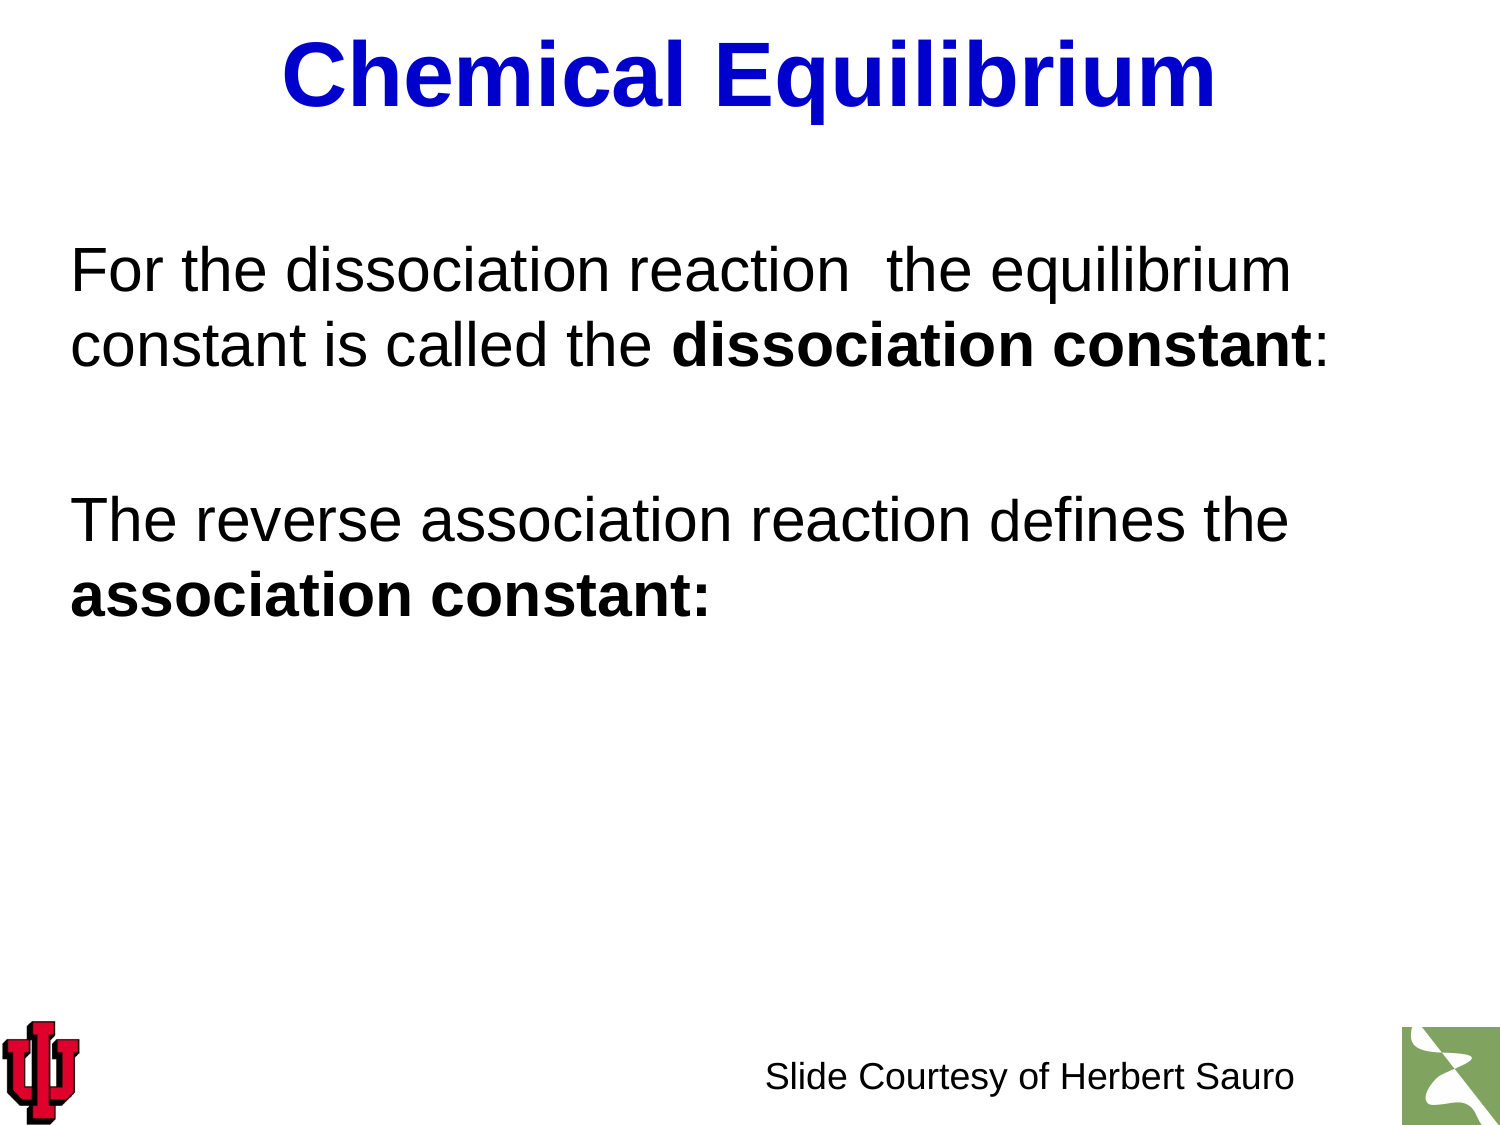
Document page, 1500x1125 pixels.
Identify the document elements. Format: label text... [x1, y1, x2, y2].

picture [1402, 1027, 1500, 1125]
text_box Slide Courtesy of Herbert Sauro [749, 1044, 1350, 1105]
text_box [74, 612, 1425, 826]
picture [0, 1020, 80, 1125]
title Chemical Equilibrium [75, 0, 1425, 164]
